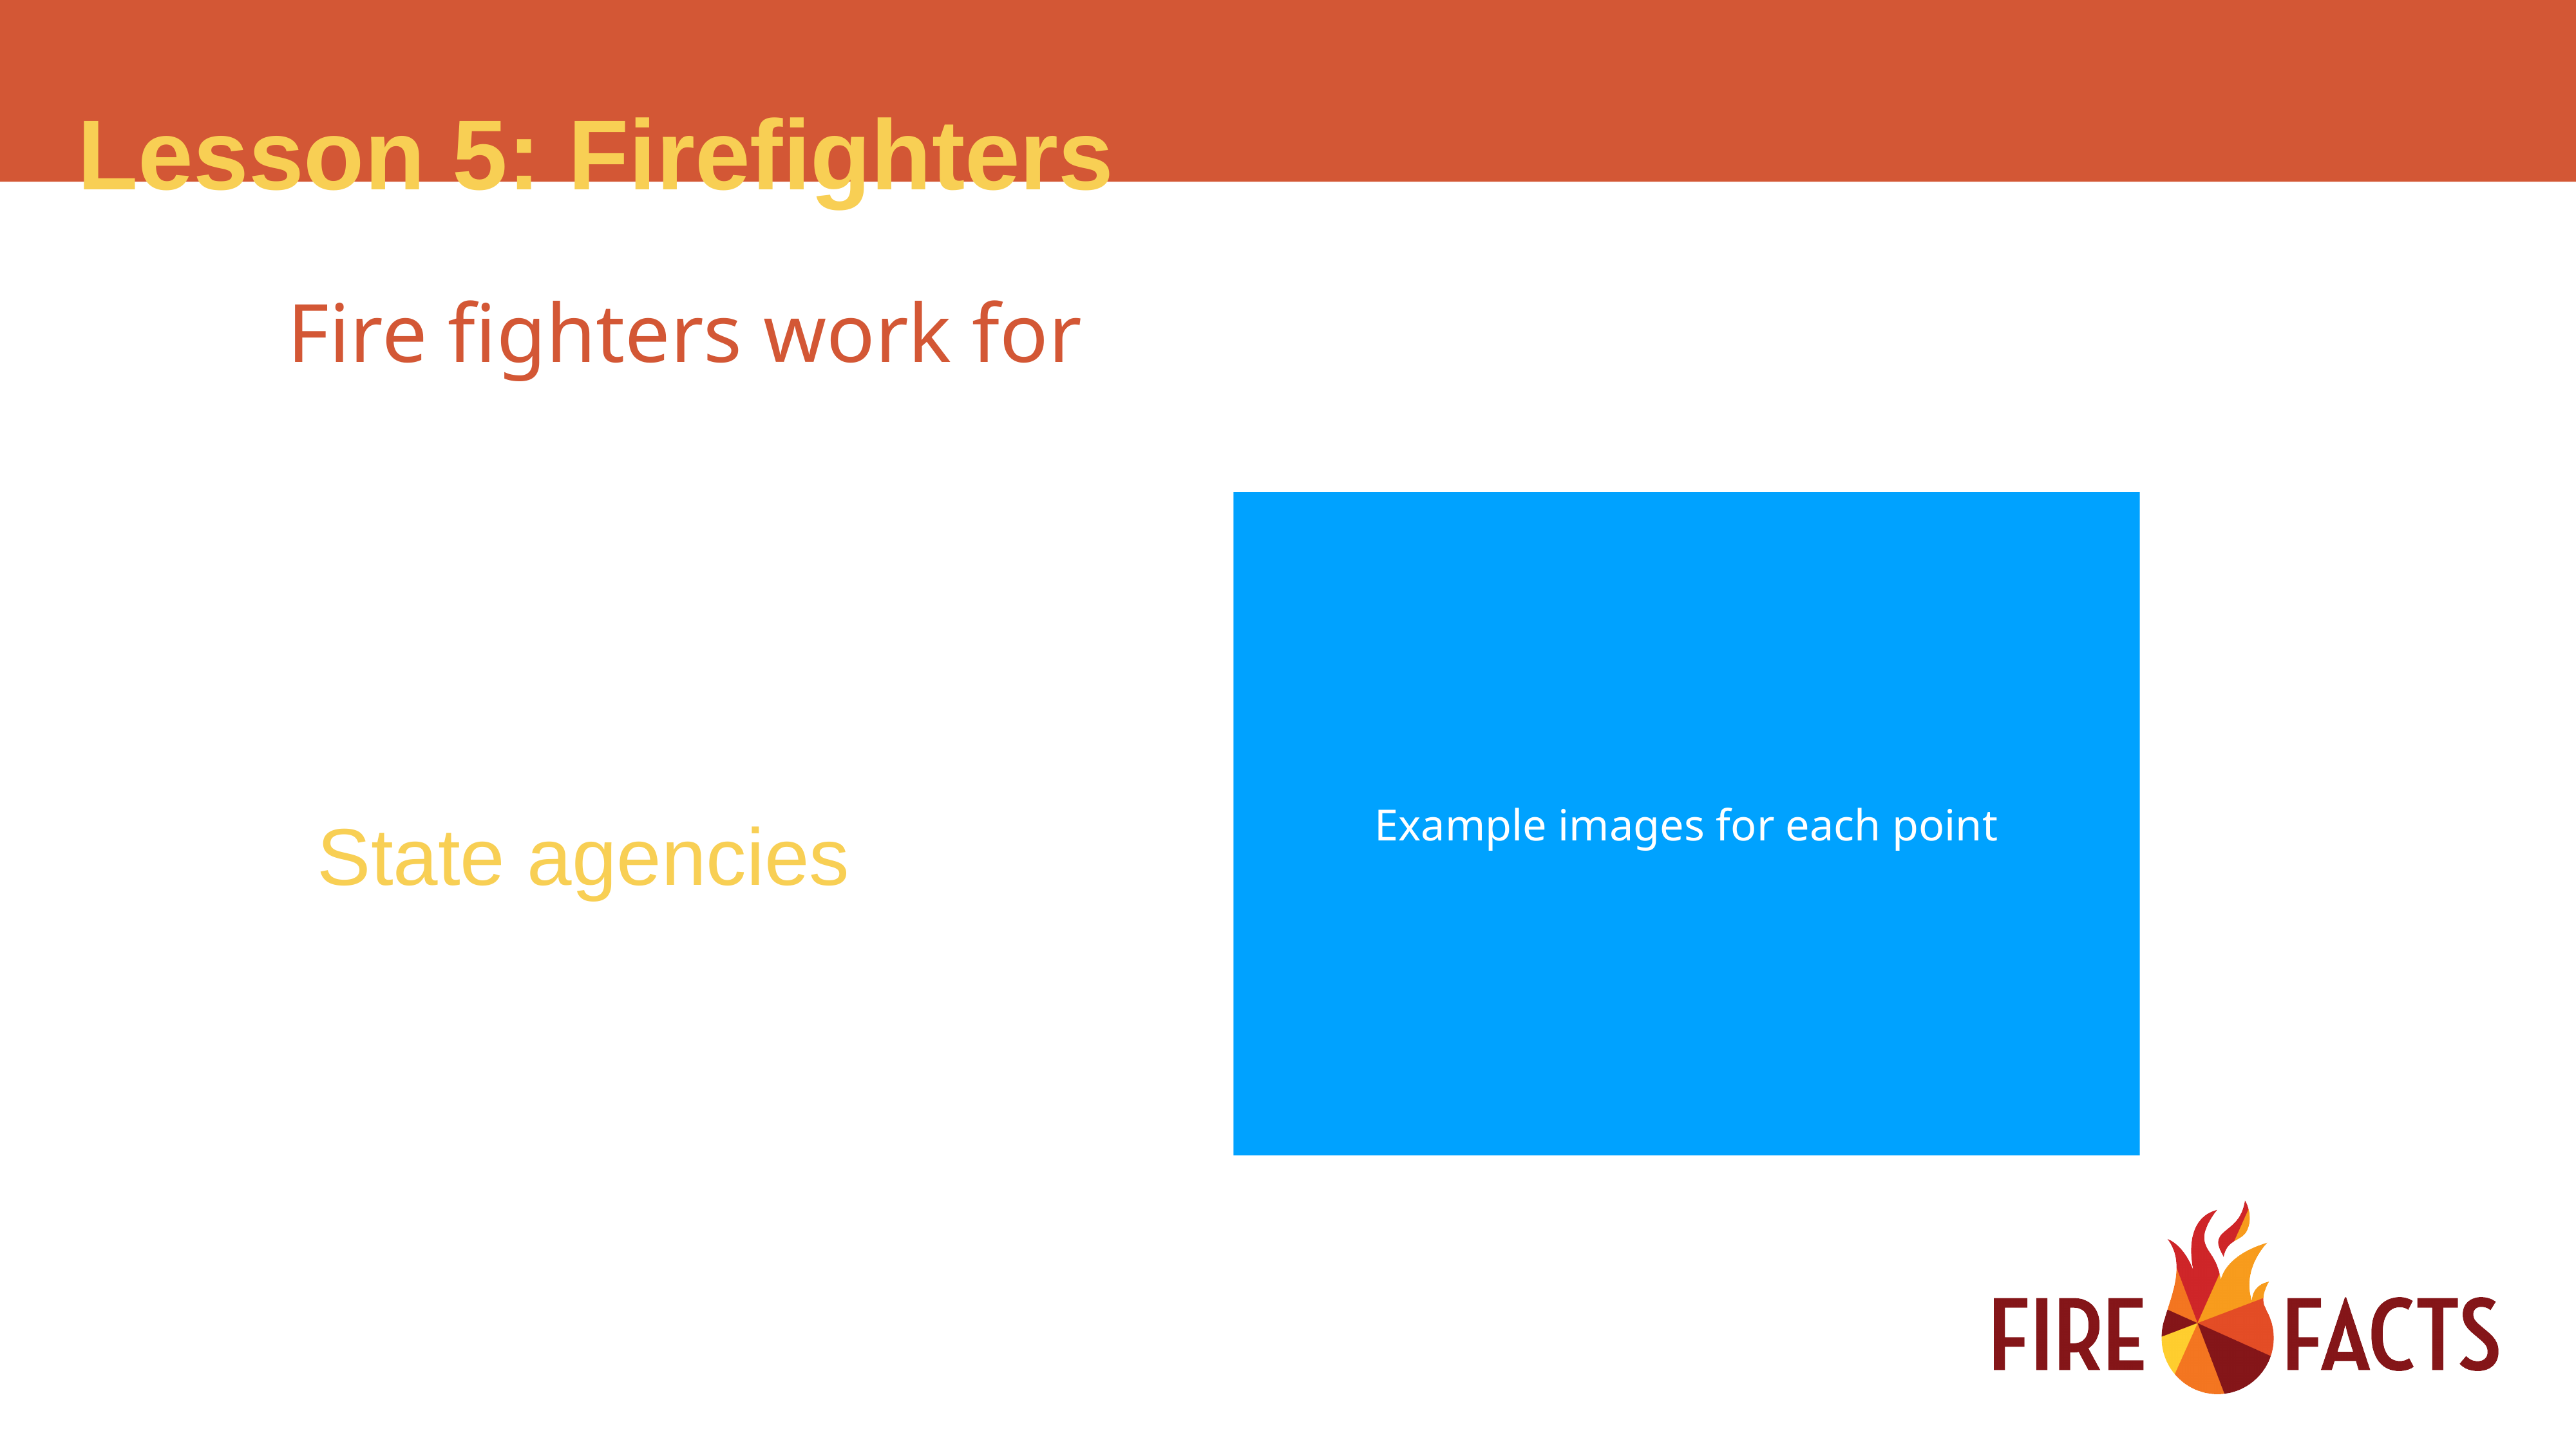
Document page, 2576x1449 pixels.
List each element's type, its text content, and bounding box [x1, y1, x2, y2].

picture [1982, 1186, 2508, 1408]
text_box Example images for each point [1233, 492, 2140, 1156]
list State agencies [265, 428, 1105, 1278]
text_box Fire fighters work for [282, 276, 1088, 384]
